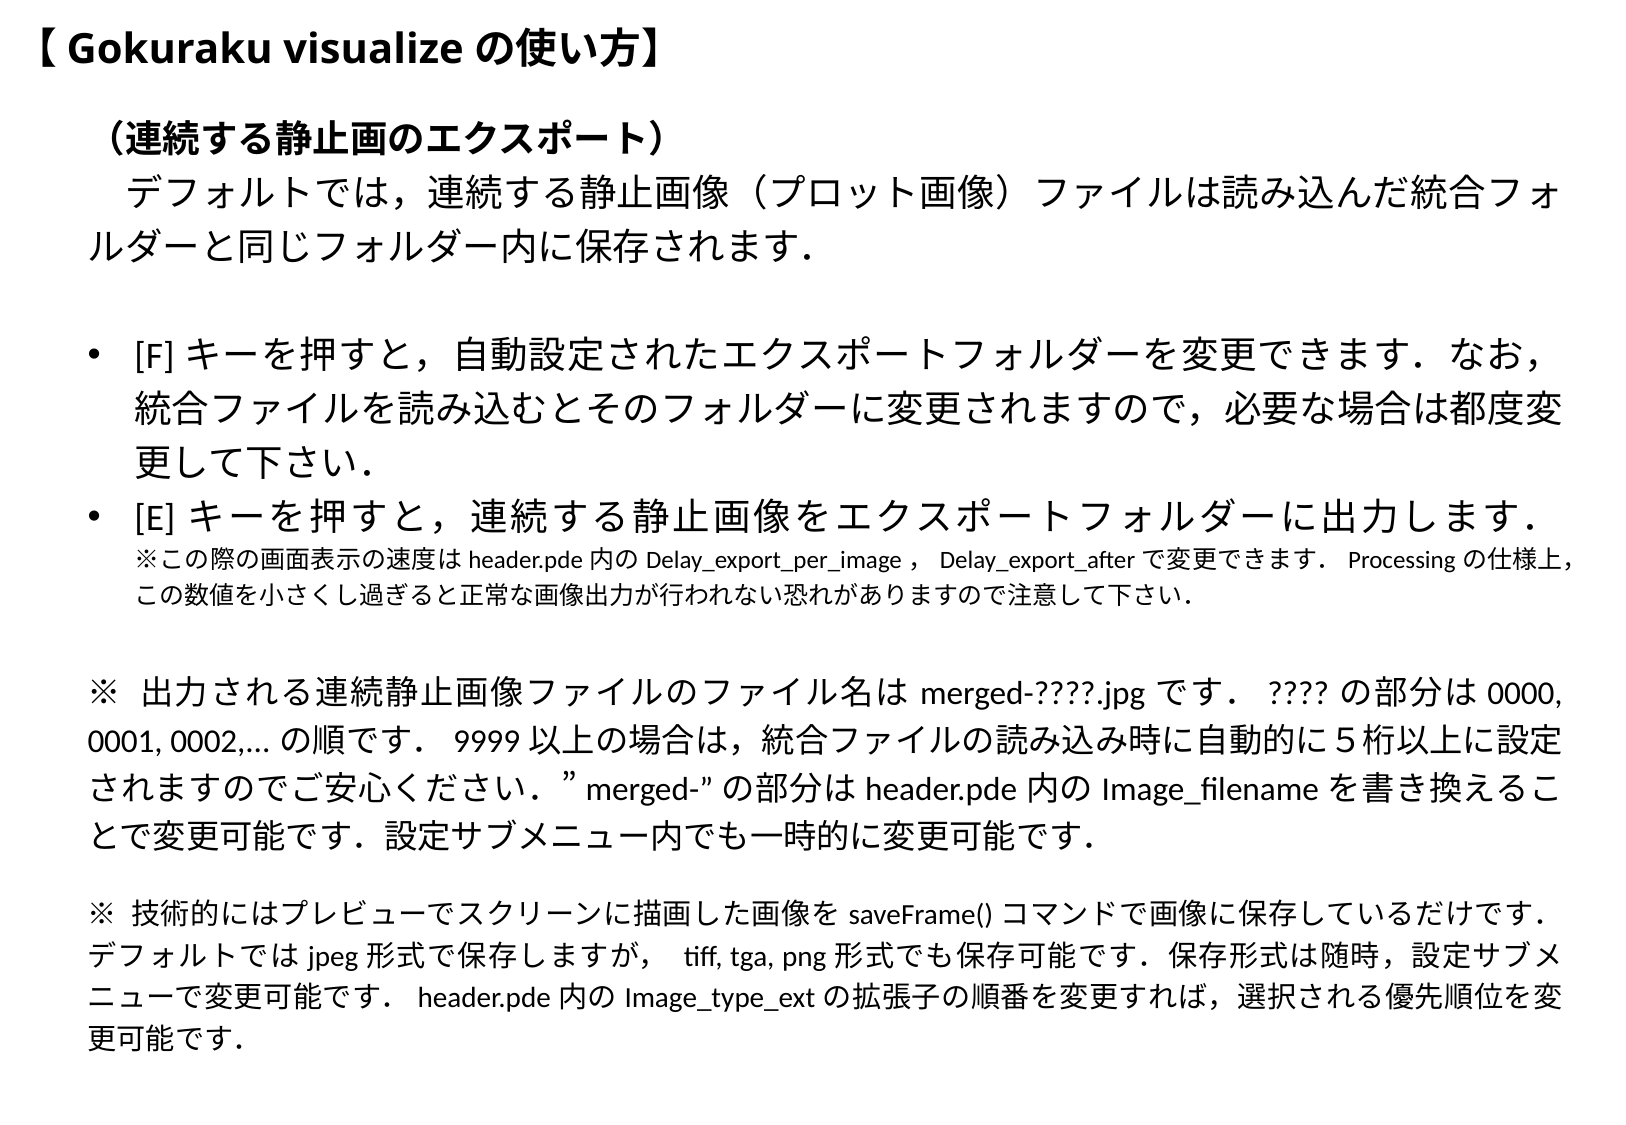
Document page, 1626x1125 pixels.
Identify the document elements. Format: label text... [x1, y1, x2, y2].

title 【Gokuraku visualizeの使い方】 [0, 0, 1625, 101]
text_box （連続する静止画のエクスポート） デフォルトでは，連続する静止画像（プロット画像）ファイルは読み込んだ統合フォルダーと同じフォルダー内に保存されます． [F]キーを押すと，自動設定されたエクスポートフォルダーを変更できます．なお，統合ファイルを読み込むとそのフォルダーに変更されますので，必要な場合は都度変更して下さい． [E]キーを押すと，連続する静止画像をエクスポートフォルダーに出力します． ※この際の画面表示の速度はheader.pde内のDelay_export_per_image，Delay_export_afterで変更できます．Processingの仕様上，この数値を小さくし過ぎると正常な画像出力が行われない恐れがありますので注意して下さい． ※ 出力される連続静止画像ファイルのファイル名はmerged-????.jpgです．????の部分は0000, 0001, 0002,...の順です．9999以上の場合は，統合ファイルの読み込み時に自動的に５桁以上に設定されますのでご安心ください．”merged-”の部分はheader.pde内のImage_filenameを書き換えることで変更可能です．設定サブメニュー内でも一時的に変更可能です． ※ 技術的にはプレビューでスクリーンに描画した画像をsaveFrame()コマンドで画像に保存しているだけです．デフォルトではjpeg形式で保存しますが， tiff, tga, png形式でも保存可能です．保存形式は随時，設定サブメニューで変更可能です．header.pde内のImage_type_extの拡張子の順番を変更すれば，選択される優先順位を変更可能です． [72, 98, 1578, 1063]
